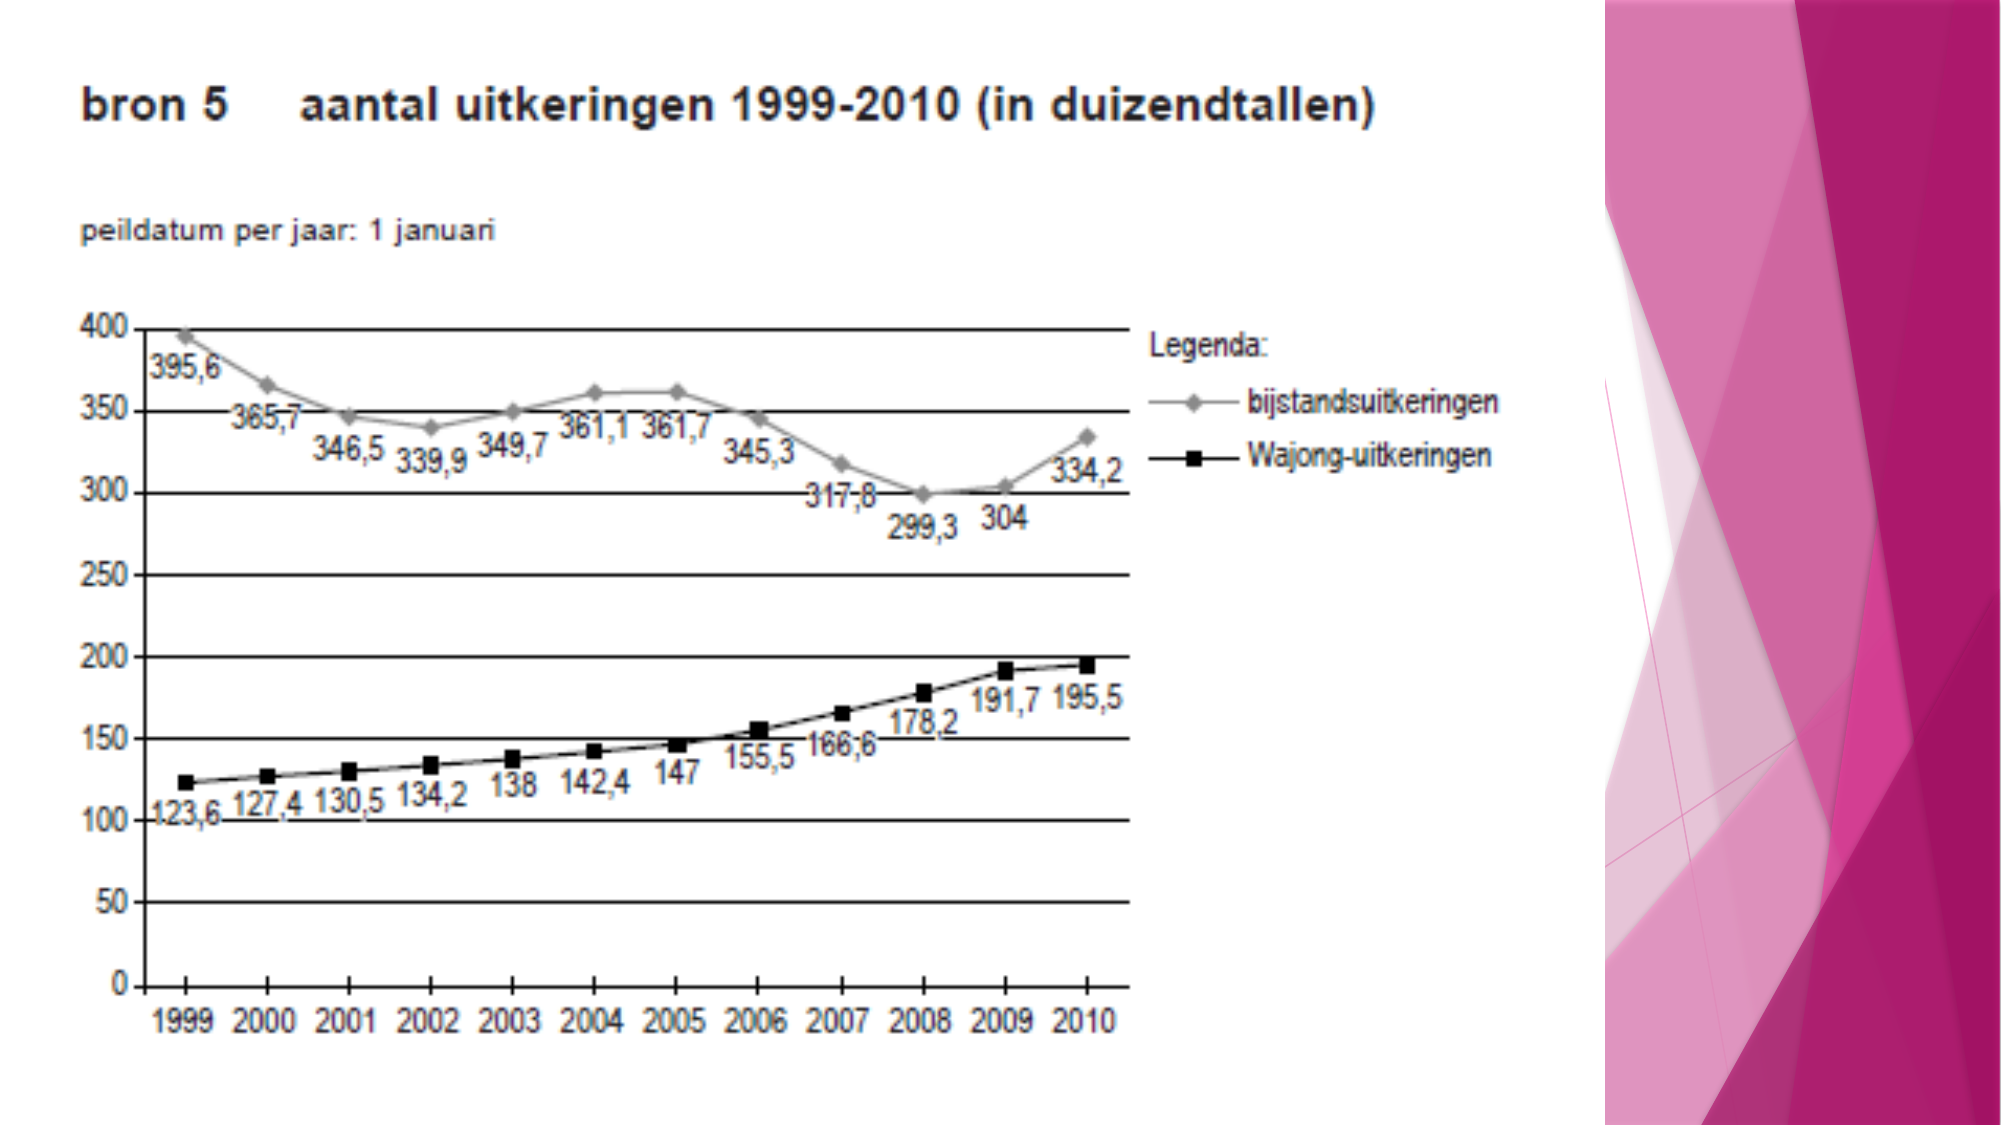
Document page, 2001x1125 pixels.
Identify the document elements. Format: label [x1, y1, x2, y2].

picture [0, 0, 1606, 1125]
